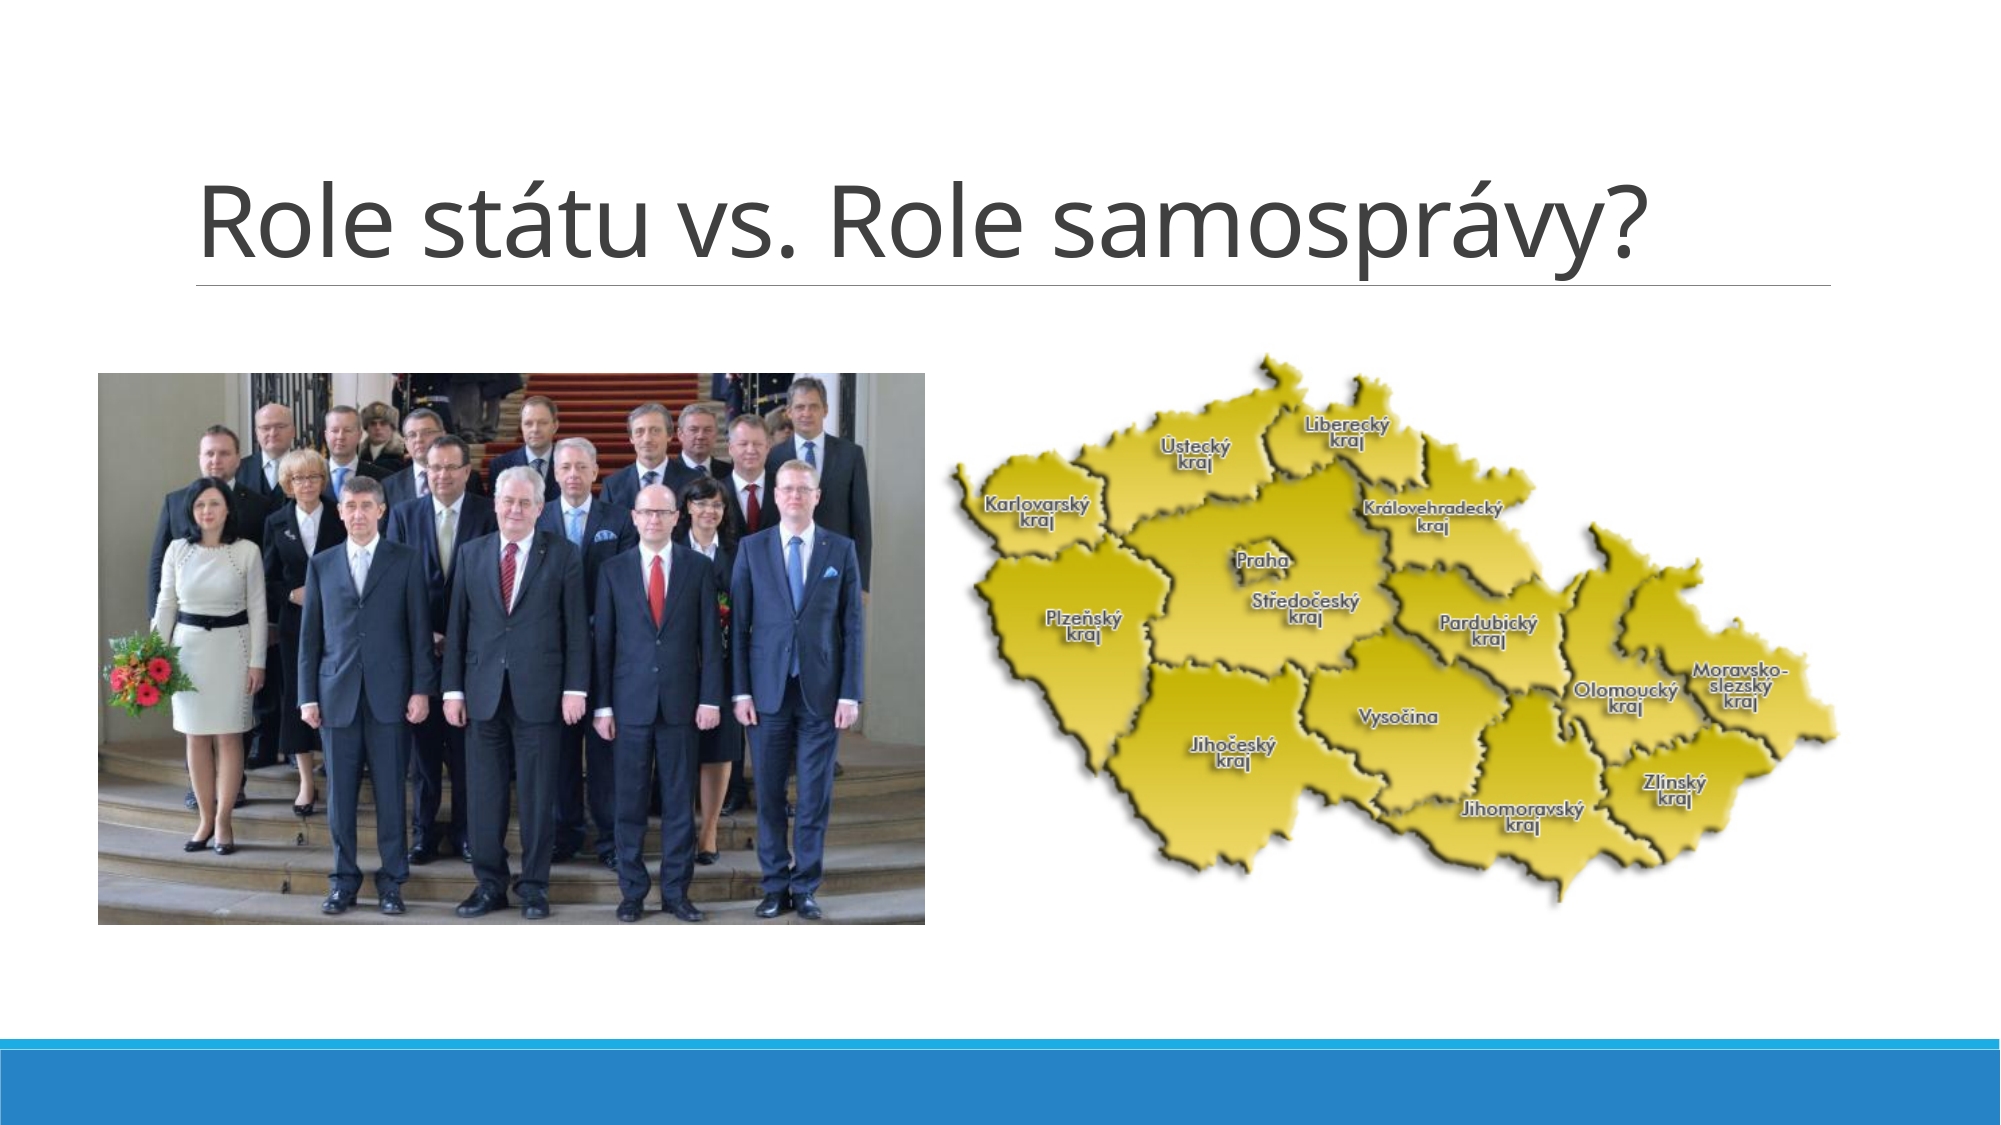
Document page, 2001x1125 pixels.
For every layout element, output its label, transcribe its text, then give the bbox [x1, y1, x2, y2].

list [924, 330, 1863, 926]
title Role státu vs. Role samosprávy? [180, 47, 1830, 285]
picture [97, 372, 926, 926]
